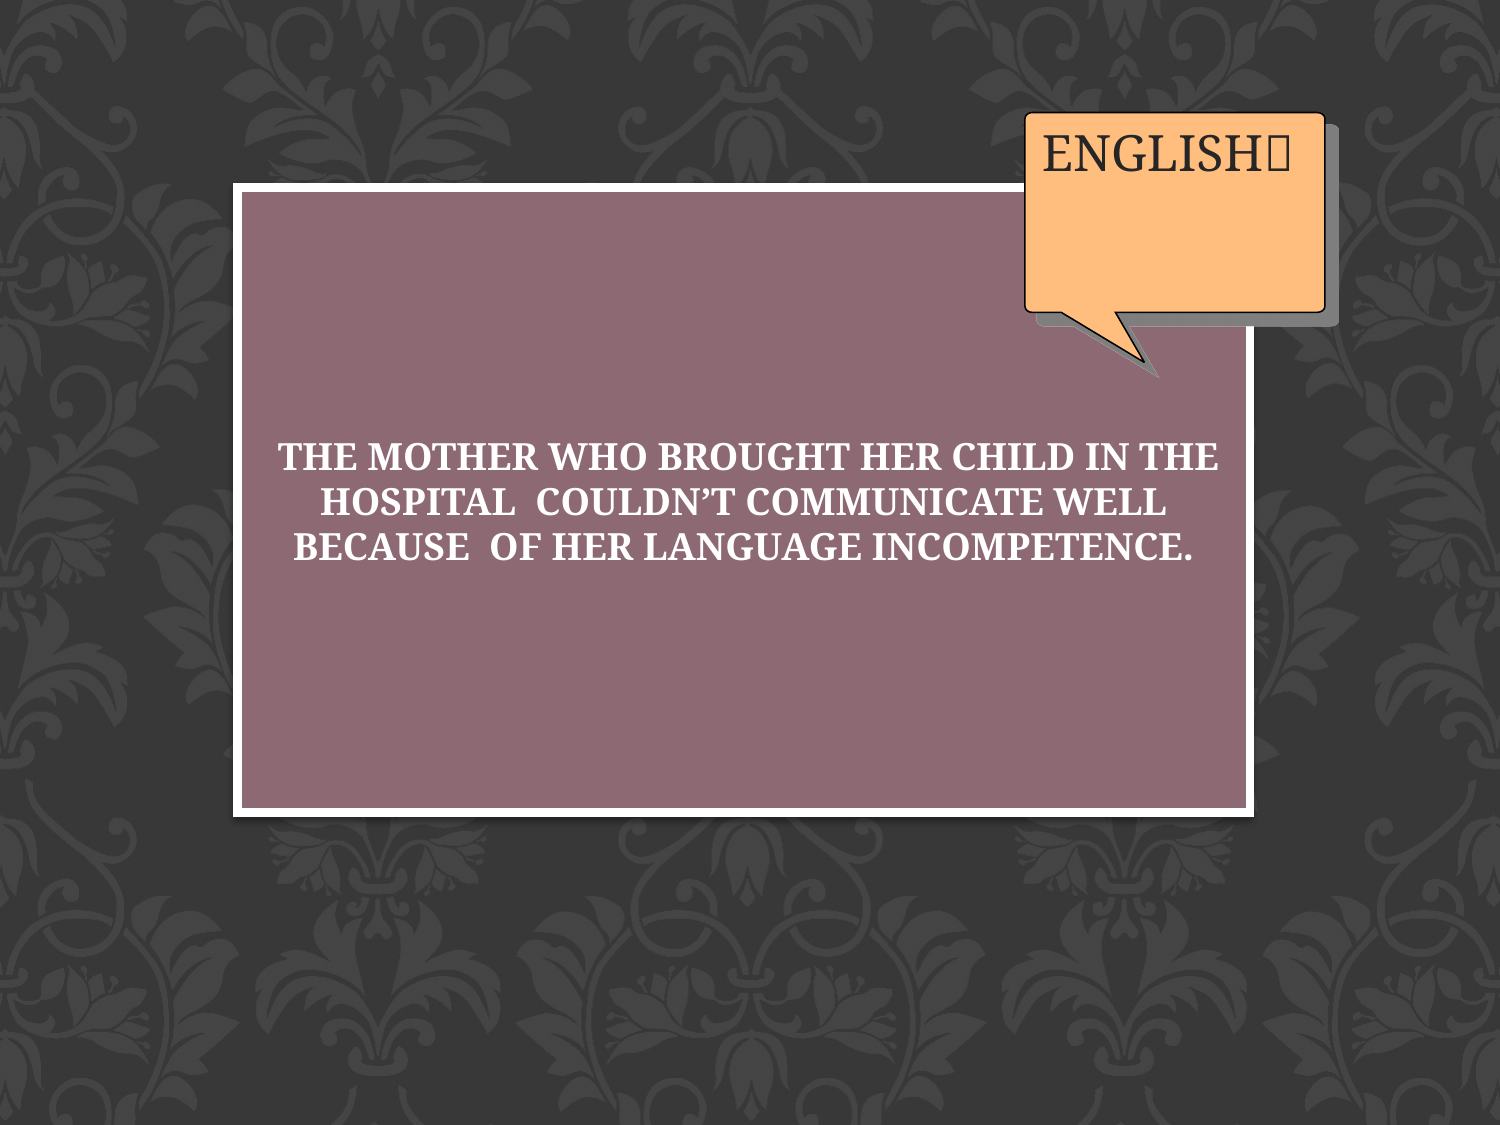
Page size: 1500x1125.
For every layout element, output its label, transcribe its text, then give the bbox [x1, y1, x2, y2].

title the mother who brought her child in the hospital couldn’t communicate well because of her language incompetence. [233, 183, 1254, 817]
text_box ENGLISH [1024, 112, 1325, 363]
